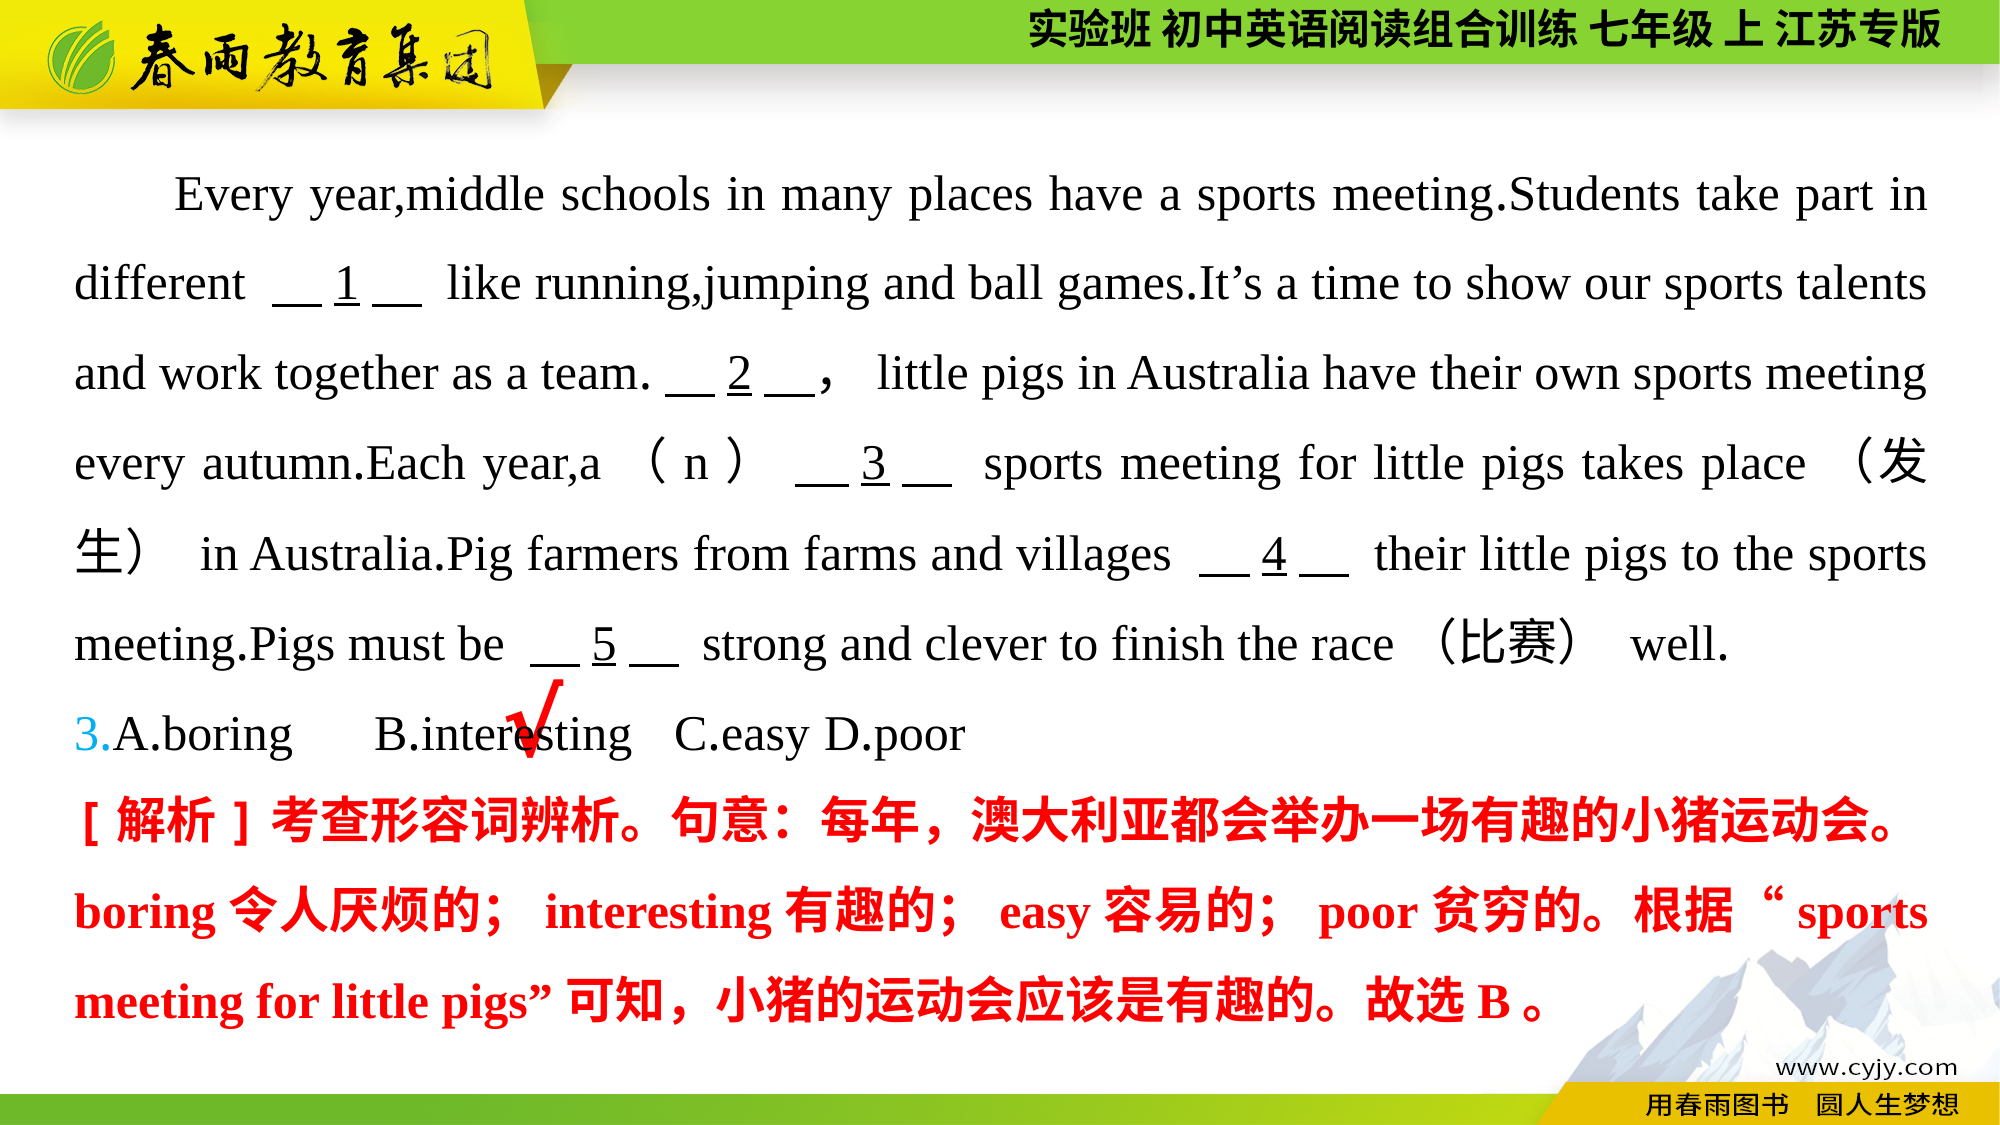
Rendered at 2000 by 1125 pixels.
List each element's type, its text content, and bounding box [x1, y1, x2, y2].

list Every year,middle schools in many places have a sports meeting.Students take part in different 1 like running,jumping and ball games.It’s a time to show our sports talents and work together as a team. 2 ，little pigs in Australia have their own sports meeting every autumn.Each year,a（n） 3 sports meeting for little pigs takes place（发生） in Australia.Pig farmers from farms and villages 4 their little pigs to the sports meeting.Pigs must be 5 strong and clever to finish the race（比赛） well. 3.A.boring B.interesting C.easy D.poor [59, 122, 1944, 751]
picture [0, 0, 2000, 1125]
text_box [解析]考查形容词辨析。句意：每年，澳大利亚都会举办一场有趣的小猪运动会。boring令人厌烦的；interesting有趣的；easy容易的；poor贫穷的。根据“sports meeting for little pigs”可知，小猪的运动会应该是有趣的。故选B。 [59, 751, 1944, 1037]
